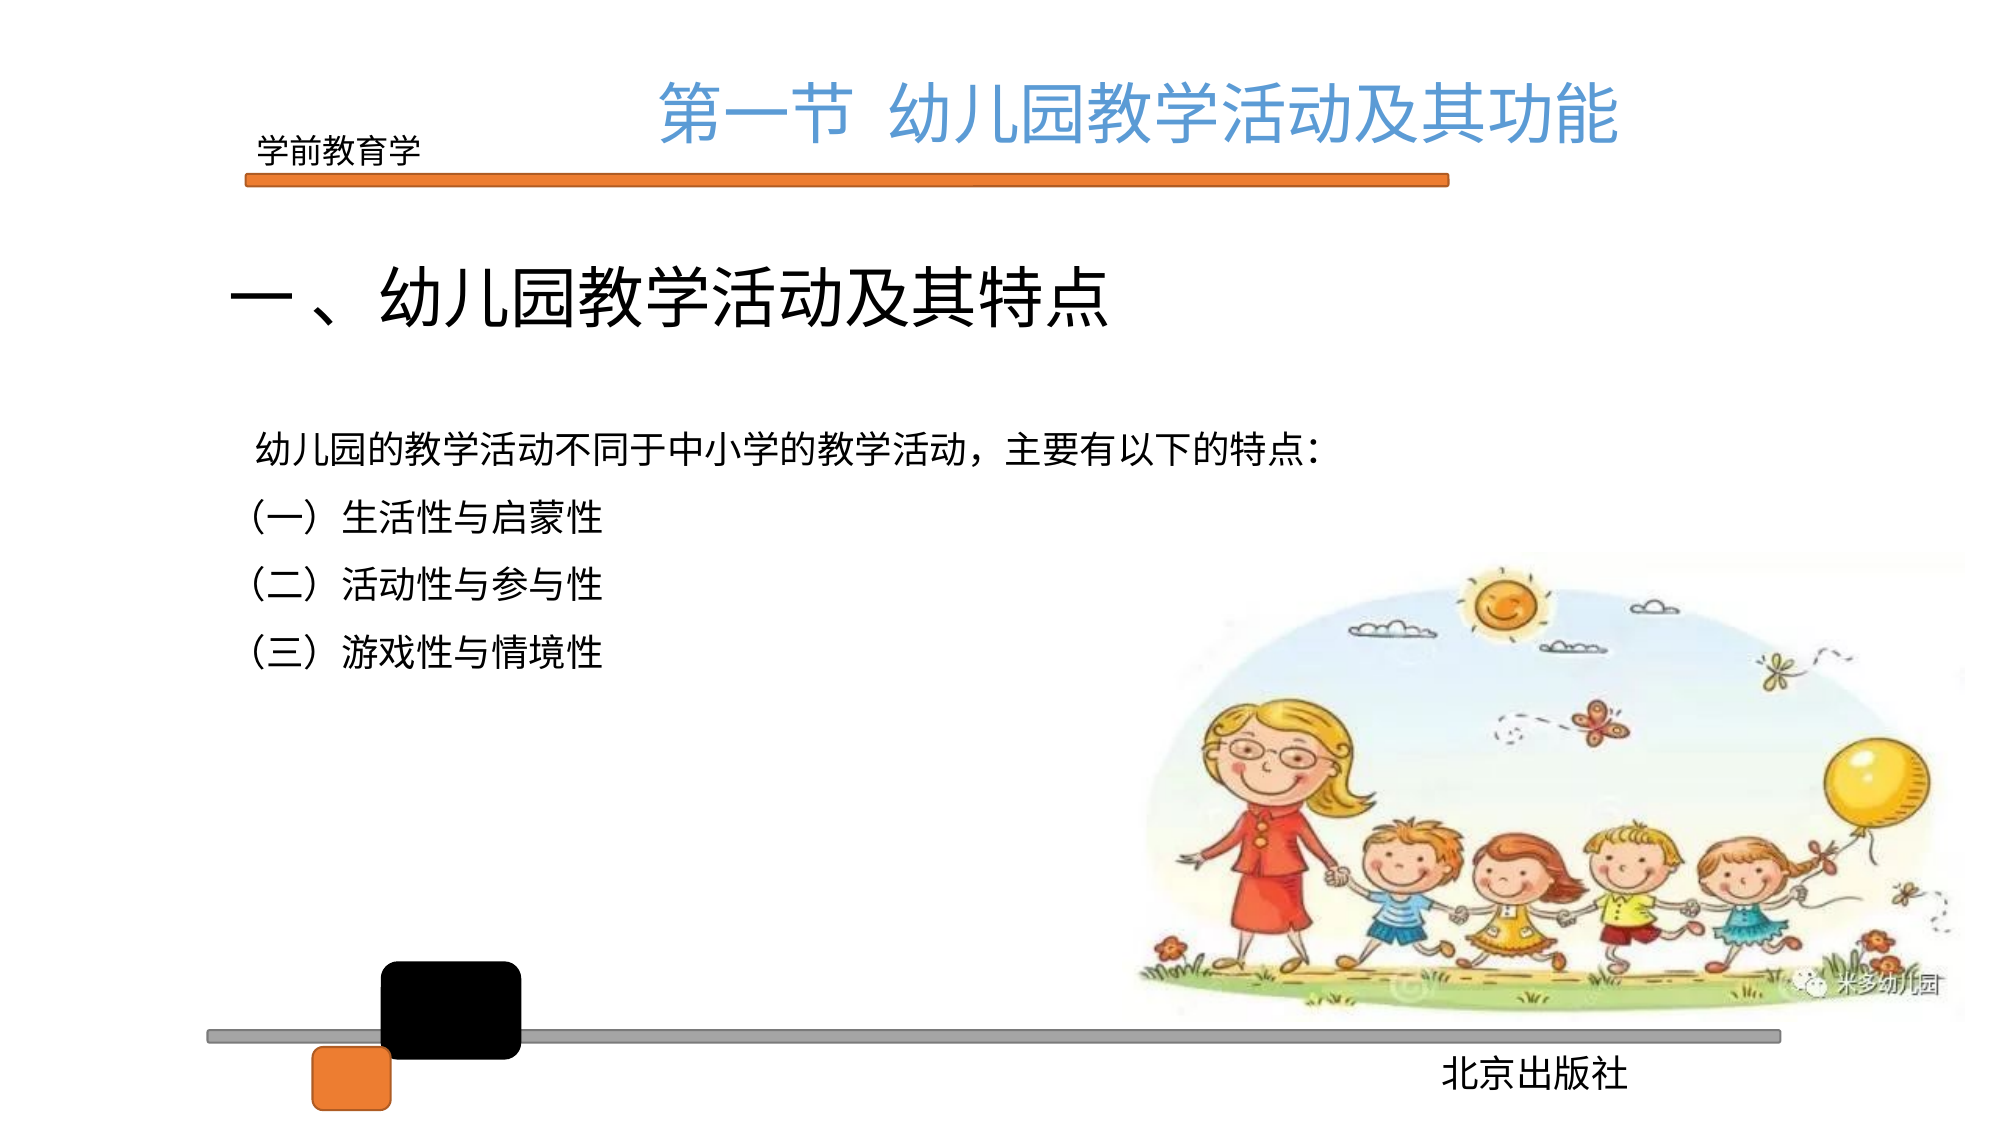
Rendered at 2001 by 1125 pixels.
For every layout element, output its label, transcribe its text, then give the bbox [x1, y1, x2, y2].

text_box 第一节 幼儿园教学活动及其功能 [641, 64, 1636, 160]
text_box 一 、幼儿园教学活动及其特点 幼儿园的教学活动不同于中小学的教学活动，主要有以下的特点： （一）生活性与启蒙性 （二）活动性与参与性 （三）游戏性与情境性 [214, 208, 1771, 681]
picture [1122, 552, 1965, 1022]
